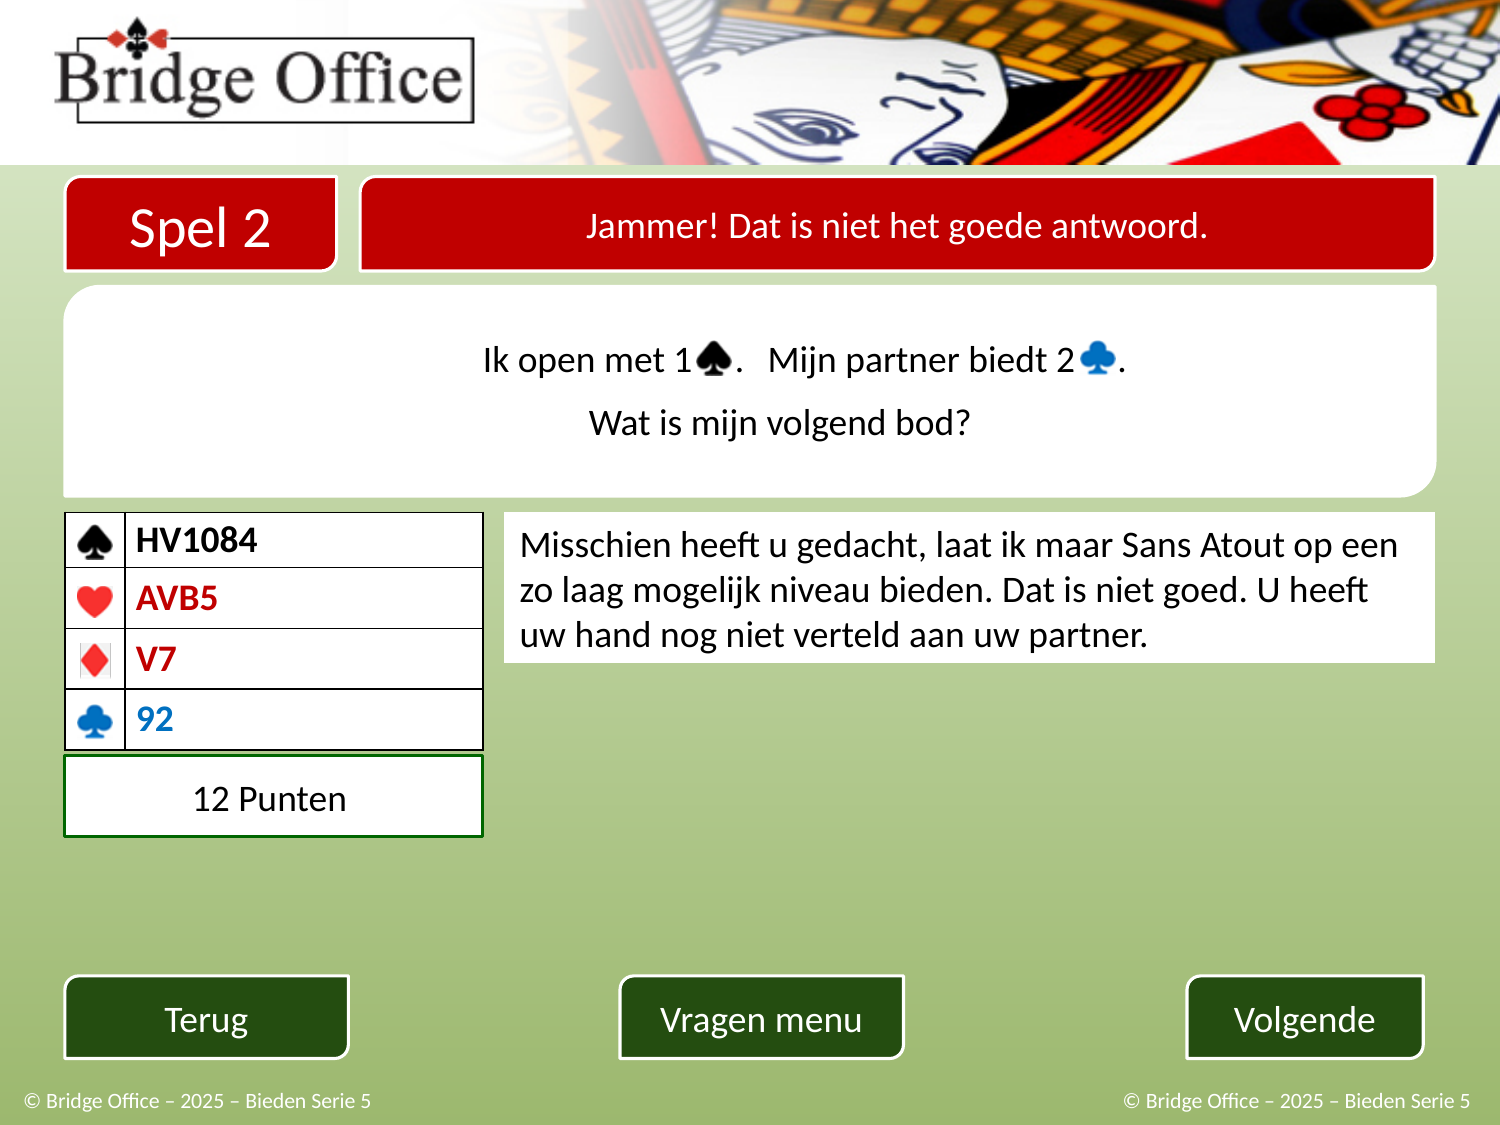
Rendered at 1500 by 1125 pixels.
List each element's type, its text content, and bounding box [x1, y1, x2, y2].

table_cell [66, 690, 124, 749]
table_cell [66, 629, 124, 688]
table_cell AVB5 [126, 568, 482, 628]
text_box [63, 284, 1437, 498]
text_box Spel 2 [63, 179, 339, 273]
table_cell V7 [126, 629, 482, 688]
picture [77, 703, 114, 740]
table_header HV1084 [126, 513, 482, 567]
picture [1079, 340, 1116, 376]
text_box Terug [63, 974, 350, 1061]
picture [77, 643, 114, 679]
picture [77, 585, 114, 618]
text_box 12 Punten [63, 754, 484, 838]
text_box Volgende [1185, 974, 1425, 1061]
picture [77, 524, 114, 561]
table_cell 92 [126, 690, 482, 749]
text_box © Bridge Office – 2025 – Bieden Serie 5 [8, 1079, 393, 1121]
text_box Misschien heeft u gedacht, laat ik maar Sans Atout op een zo laag mogelijk niveau bieden. Dat is niet goed. U heeft uw hand nog niet verteld aan uw partner. [504, 512, 1435, 663]
table_cell [66, 568, 124, 628]
text_box Mijn partner biedt 2 . [752, 327, 1145, 387]
text_box © Bridge Office – 2025 – Bieden Serie 5 [1107, 1079, 1500, 1121]
text_box Ik open met 1 . [468, 327, 788, 388]
text_box Jammer! Dat is niet het goede antwoord. [358, 179, 1437, 273]
picture [696, 340, 733, 376]
picture [0, 0, 1500, 166]
table_header [66, 513, 124, 567]
text_box Vragen menu [618, 974, 906, 1061]
text_box Wat is mijn volgend bod? [573, 390, 995, 451]
